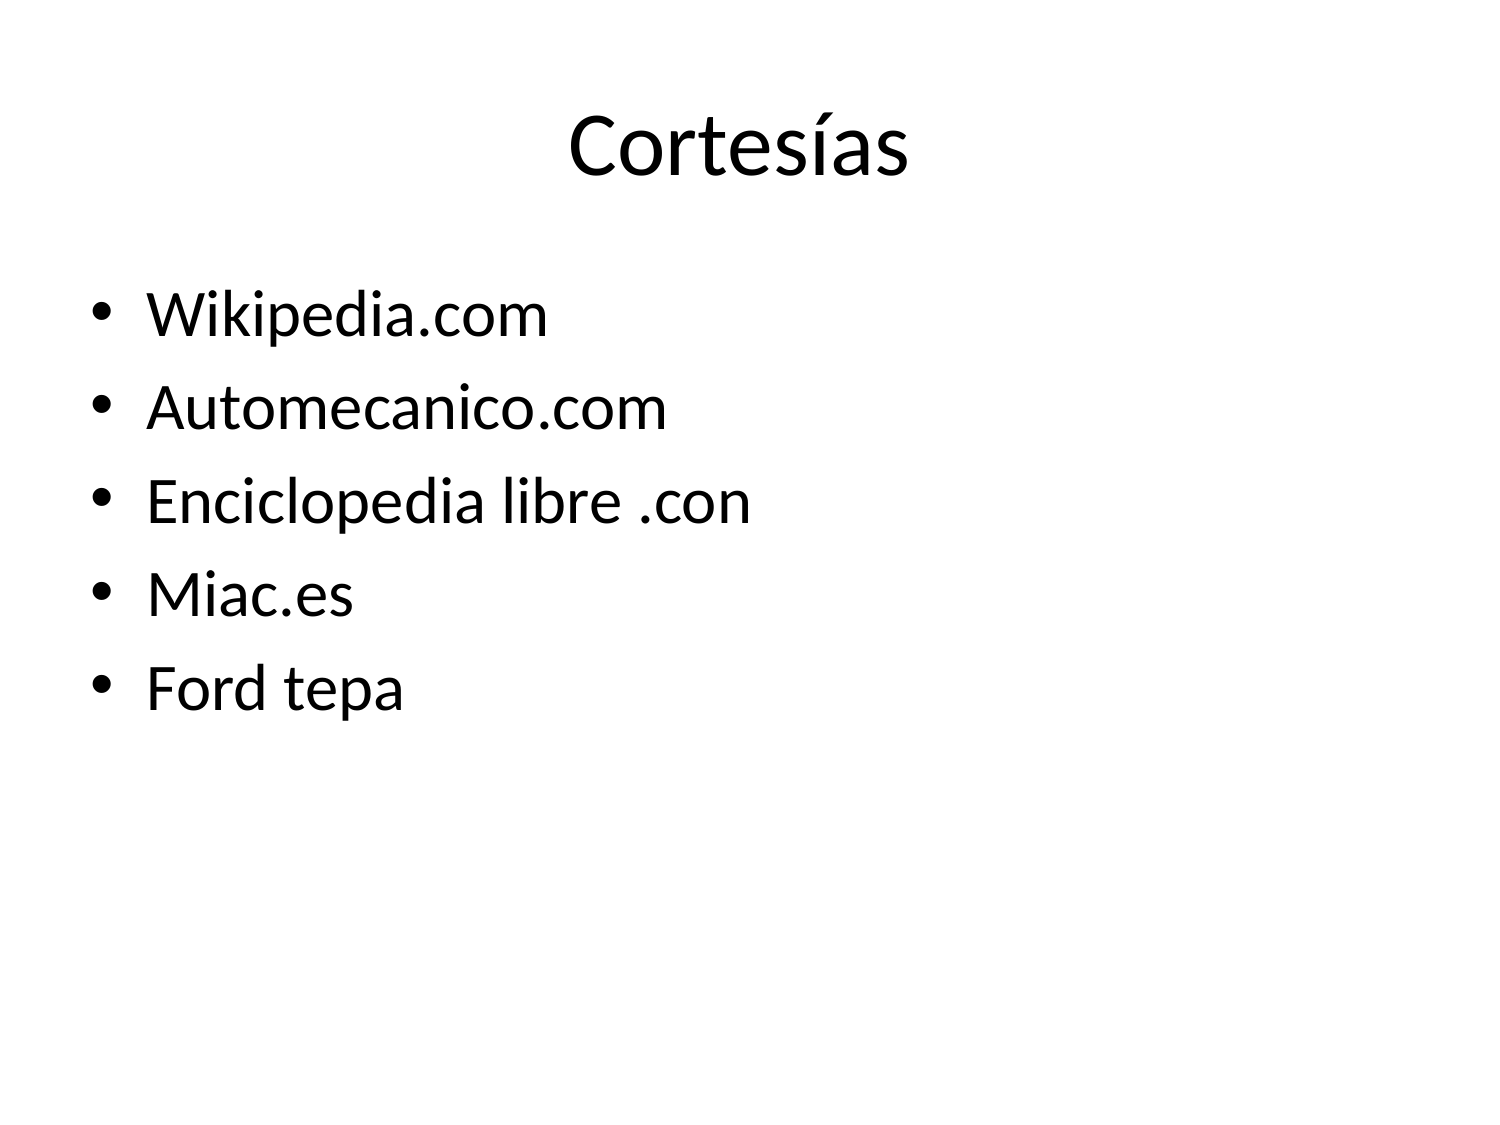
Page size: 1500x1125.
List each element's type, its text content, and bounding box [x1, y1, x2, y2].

title Cortesías [75, 45, 1425, 233]
list Wikipedia.com Automecanico.com Enciclopedia libre .con Miac.es Ford tepa [75, 262, 1425, 1005]
